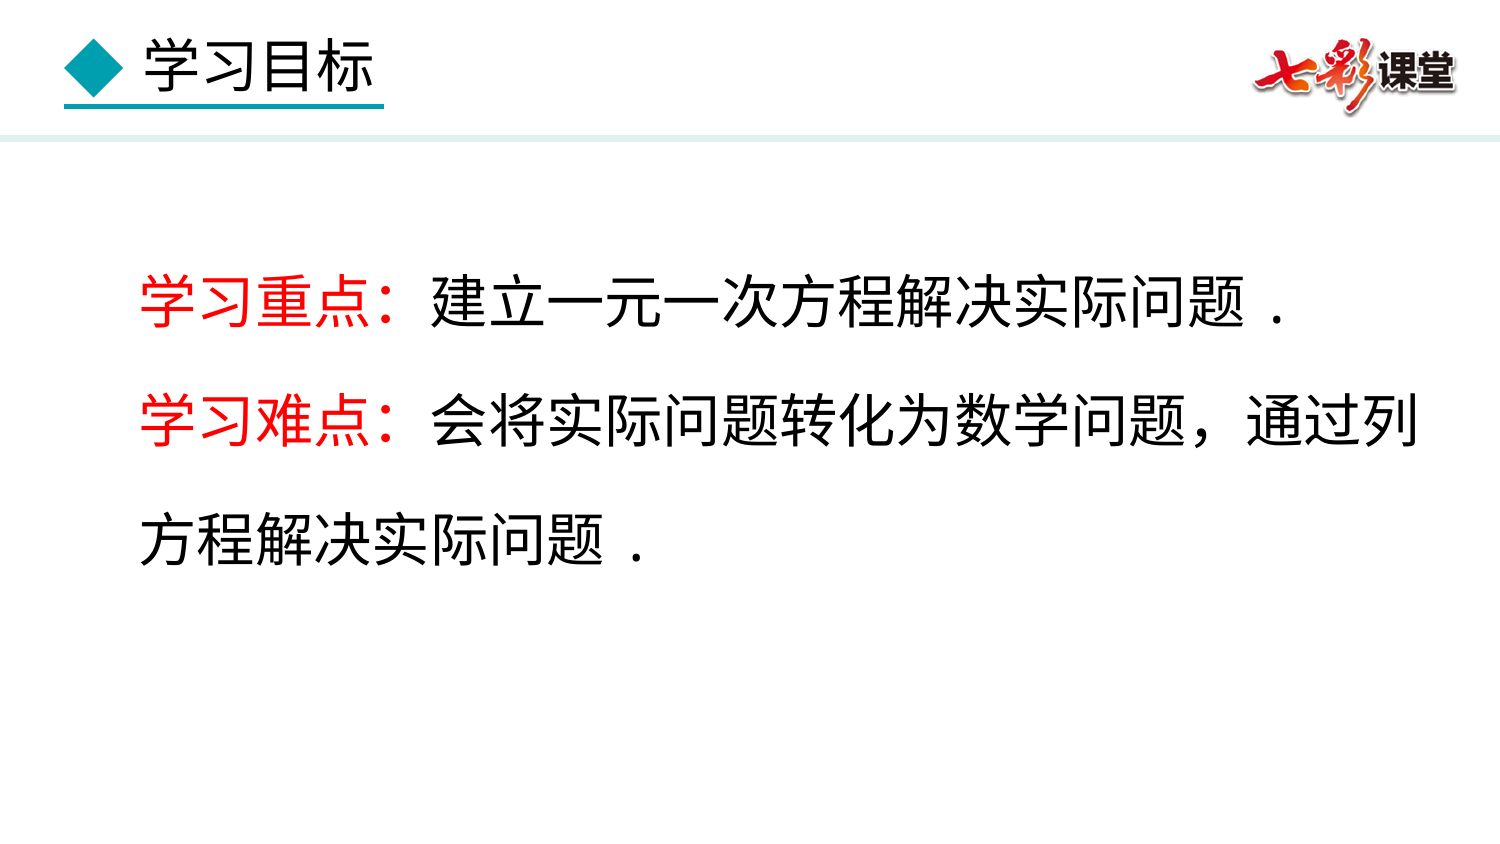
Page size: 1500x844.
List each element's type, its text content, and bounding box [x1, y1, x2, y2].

text_box 学习重点：建立一元一次方程解决实际问题. 学习难点：会将实际问题转化为数学问题，通过列 方程解决实际问题. [123, 209, 1500, 581]
picture [1249, 32, 1461, 118]
